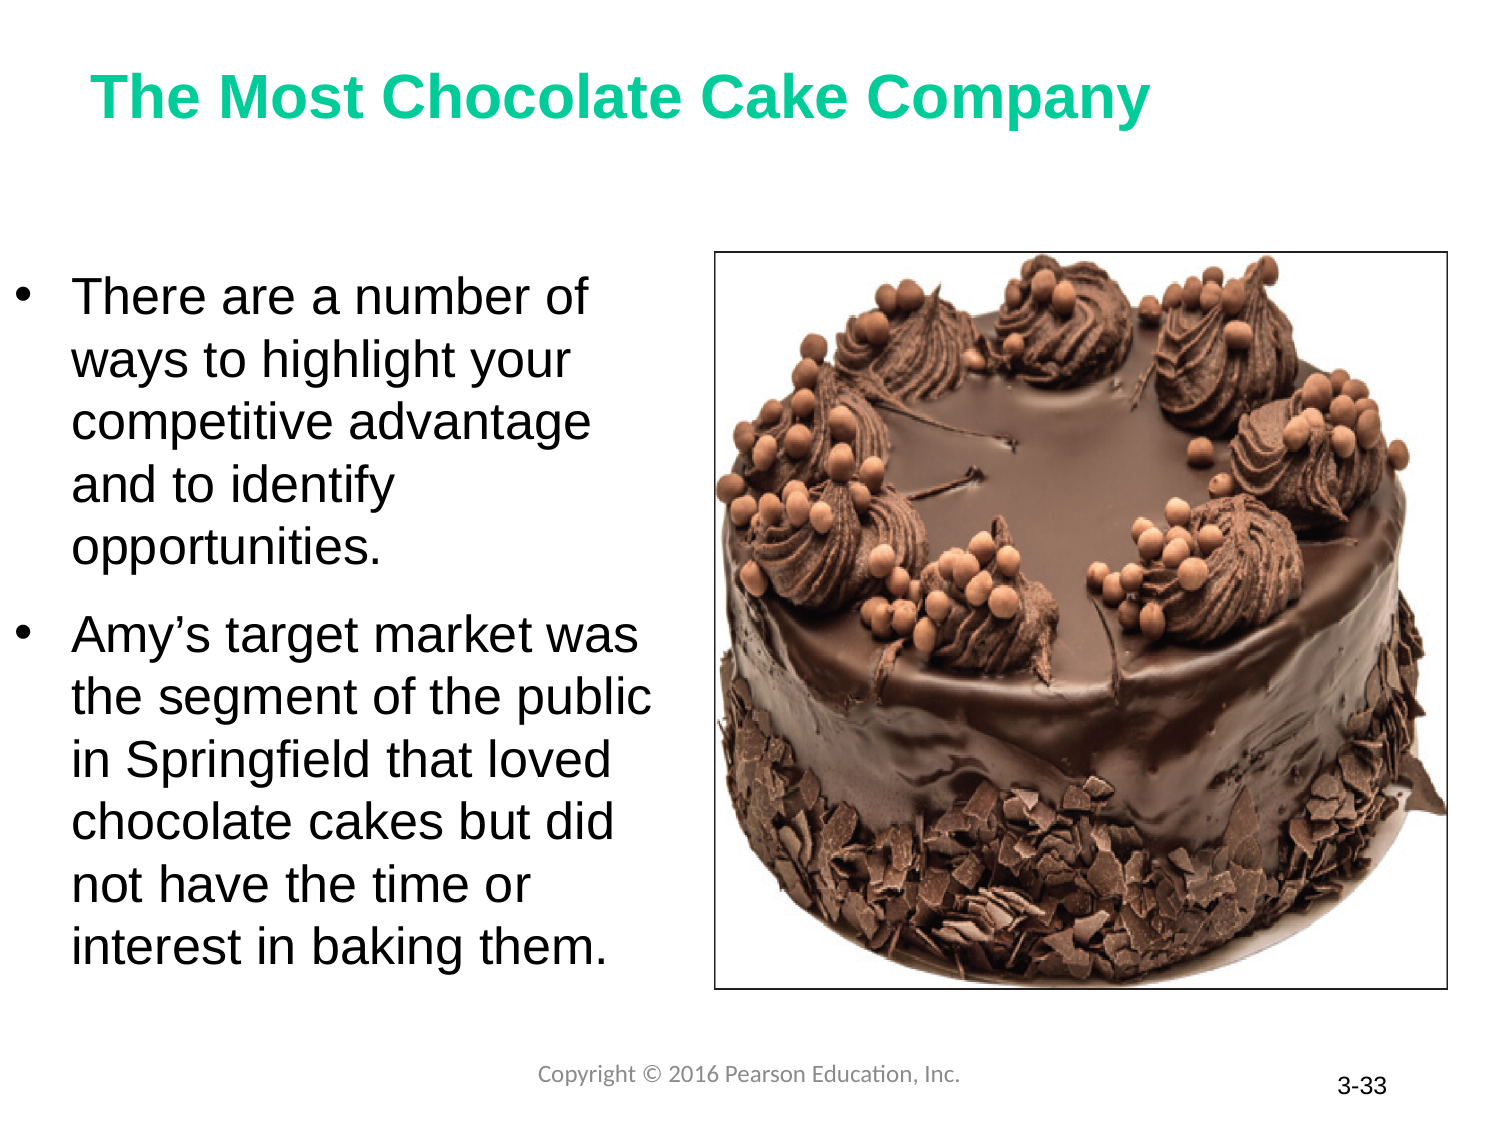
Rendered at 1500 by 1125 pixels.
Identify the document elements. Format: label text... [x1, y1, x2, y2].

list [712, 249, 1451, 993]
title The Most Chocolate Cake Company [75, 0, 1425, 188]
footer Copyright © 2016 Pearson Education, Inc. [675, 1042, 988, 1103]
text_box There are a number of ways to highlight your competitive advantage and to identify opportunities. Amy’s target market was the segment of the public in Springfield that loved chocolate cakes but did not have the time or interest in baking them. [0, 255, 675, 1125]
